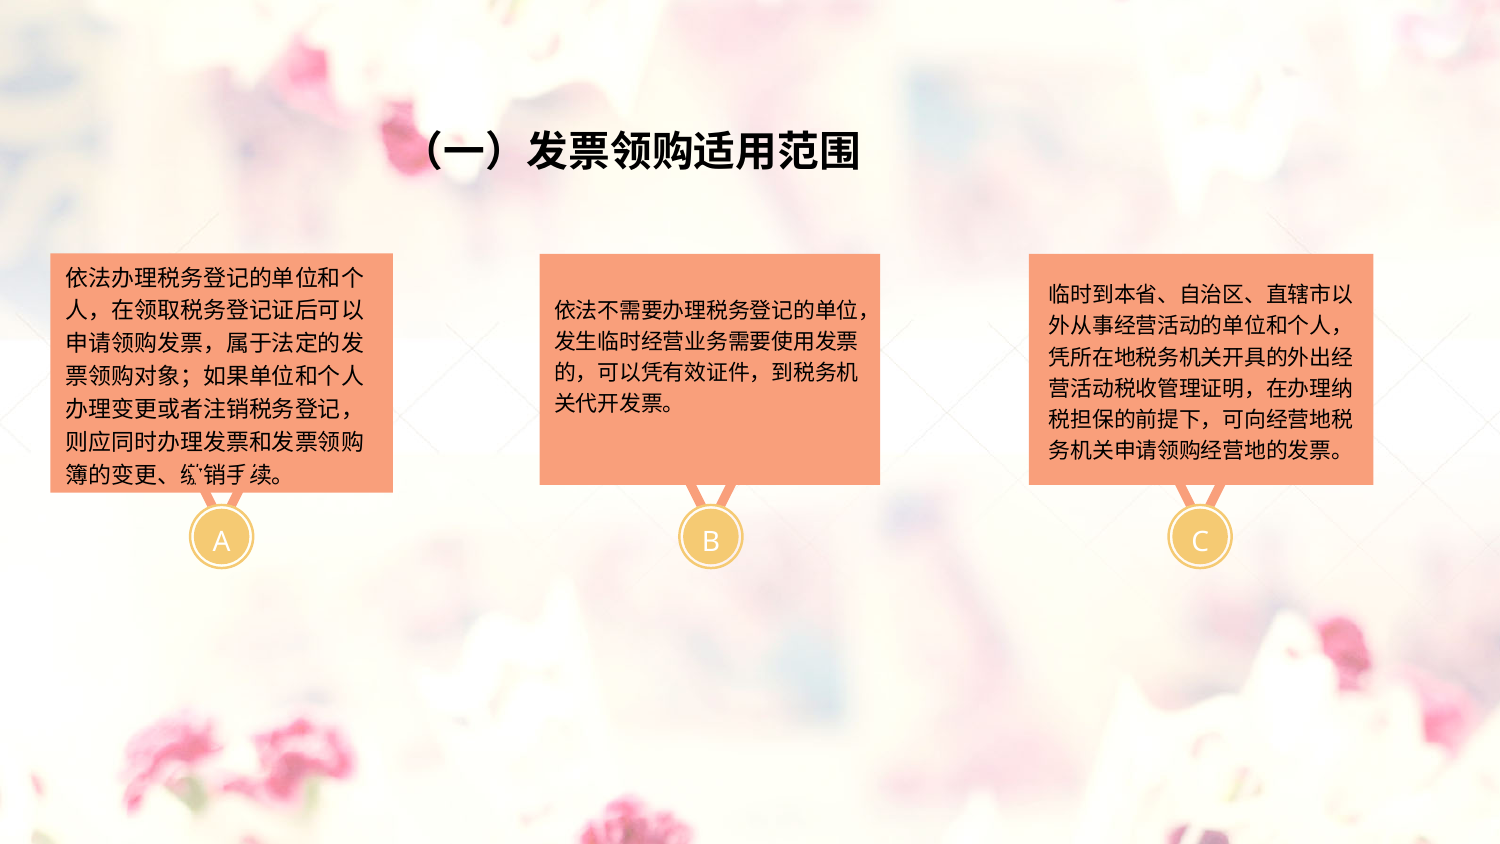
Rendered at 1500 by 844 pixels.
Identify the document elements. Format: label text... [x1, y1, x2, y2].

picture [0, 0, 1500, 844]
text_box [1028, 253, 1374, 570]
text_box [50, 253, 394, 570]
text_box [539, 253, 881, 570]
text_box （一）发票领购适用范围 [386, 113, 1114, 193]
